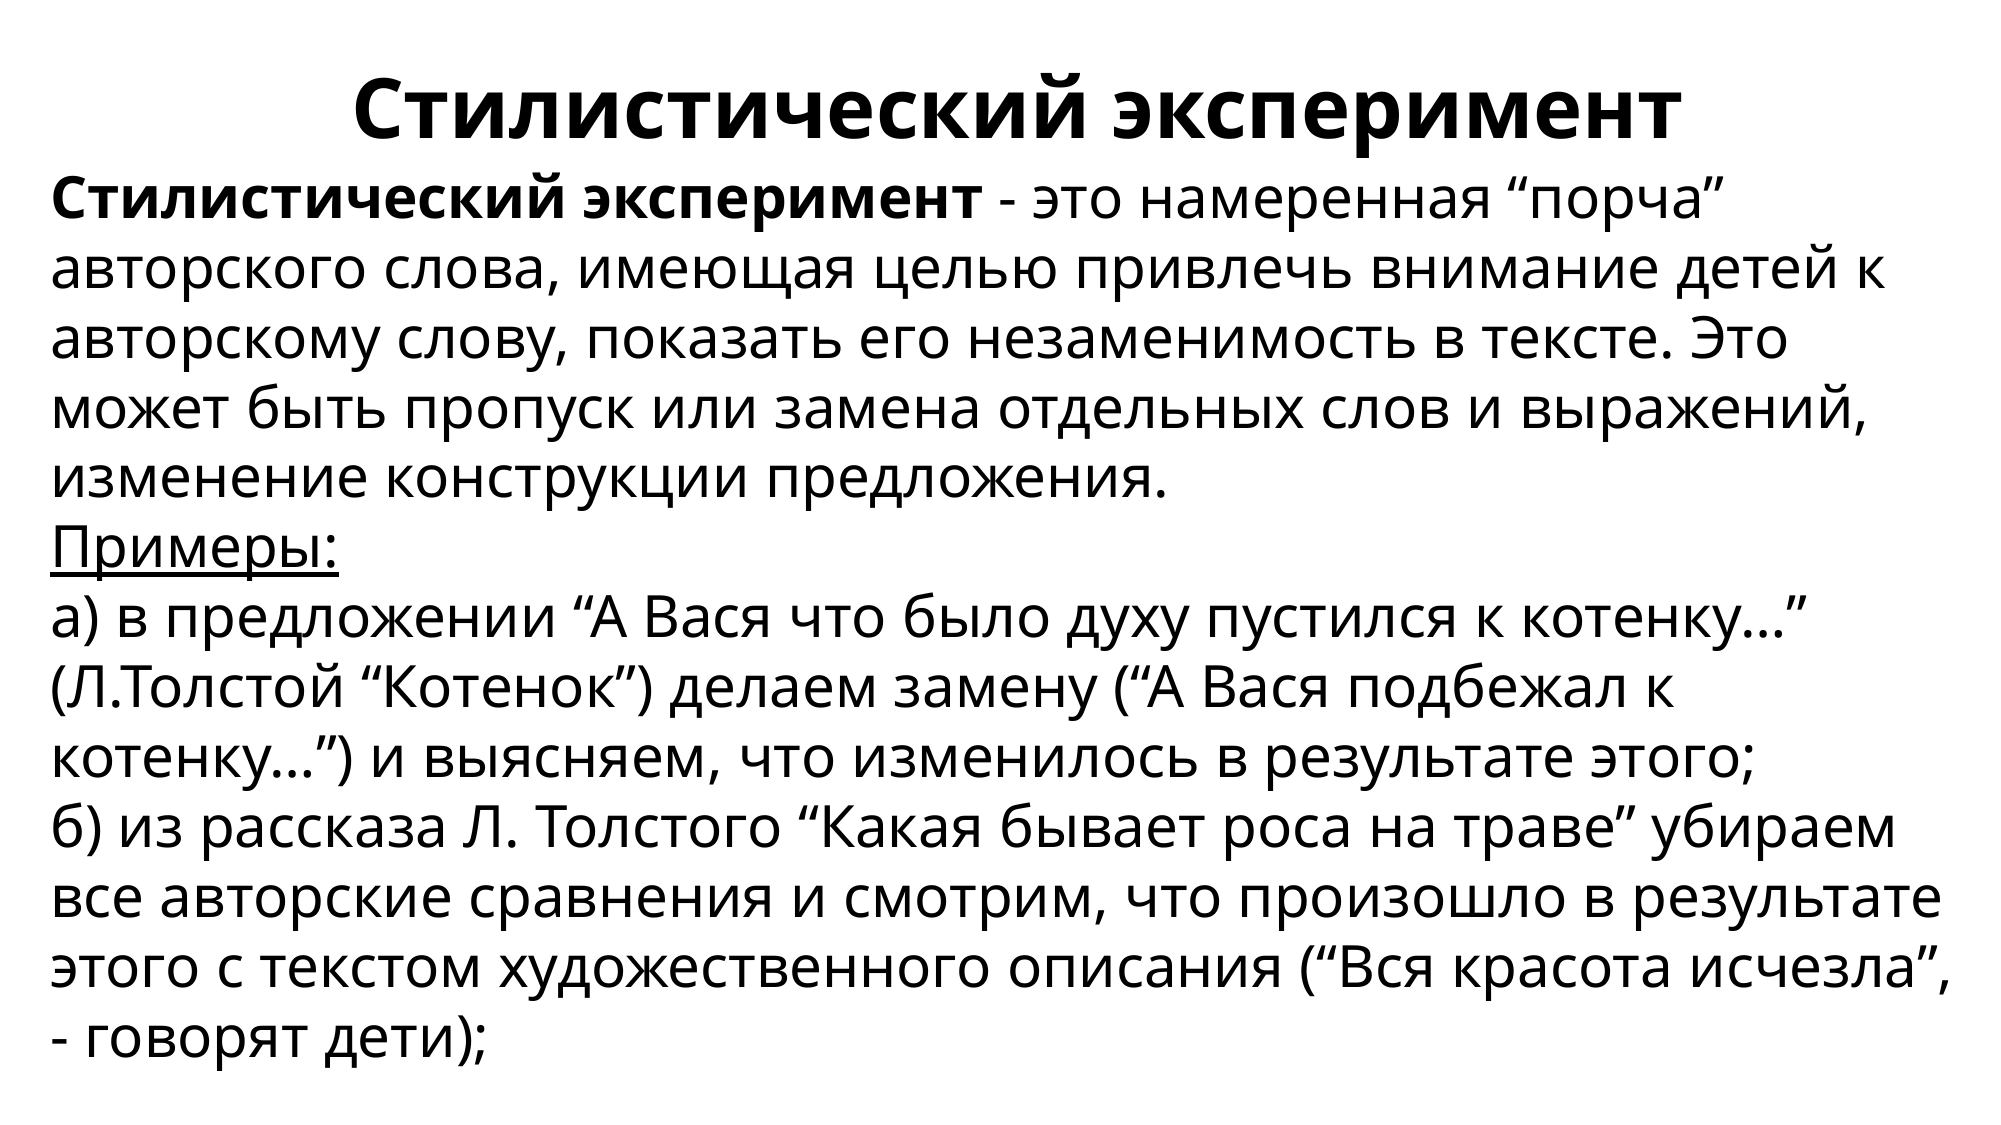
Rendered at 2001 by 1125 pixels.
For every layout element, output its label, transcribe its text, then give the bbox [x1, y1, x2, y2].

title Стилистический эксперимент [137, 36, 1898, 152]
list Стилистический эксперимент - это намеренная “порча” авторского слова, имеющая целью привлечь внимание детей к авторскому слову, показать его незаменимость в тексте. Это может быть пропуск или замена отдельных слов и выражений, изменение конструкции предложения. Примеры: а) в предложении “А Вася что было духу пустился к котенку…” (Л.Толстой “Котенок”) делаем замену (“А Вася подбежал к котенку…”) и выясняем, что изменилось в результате этого; б) из рассказа Л. Толстого “Какая бывает роса на траве” убираем все авторские сравнения и смотрим, что произошло в результате этого с текстом художественного описания (“Вся красота исчезла”, - говорят дети); [35, 152, 2000, 1014]
